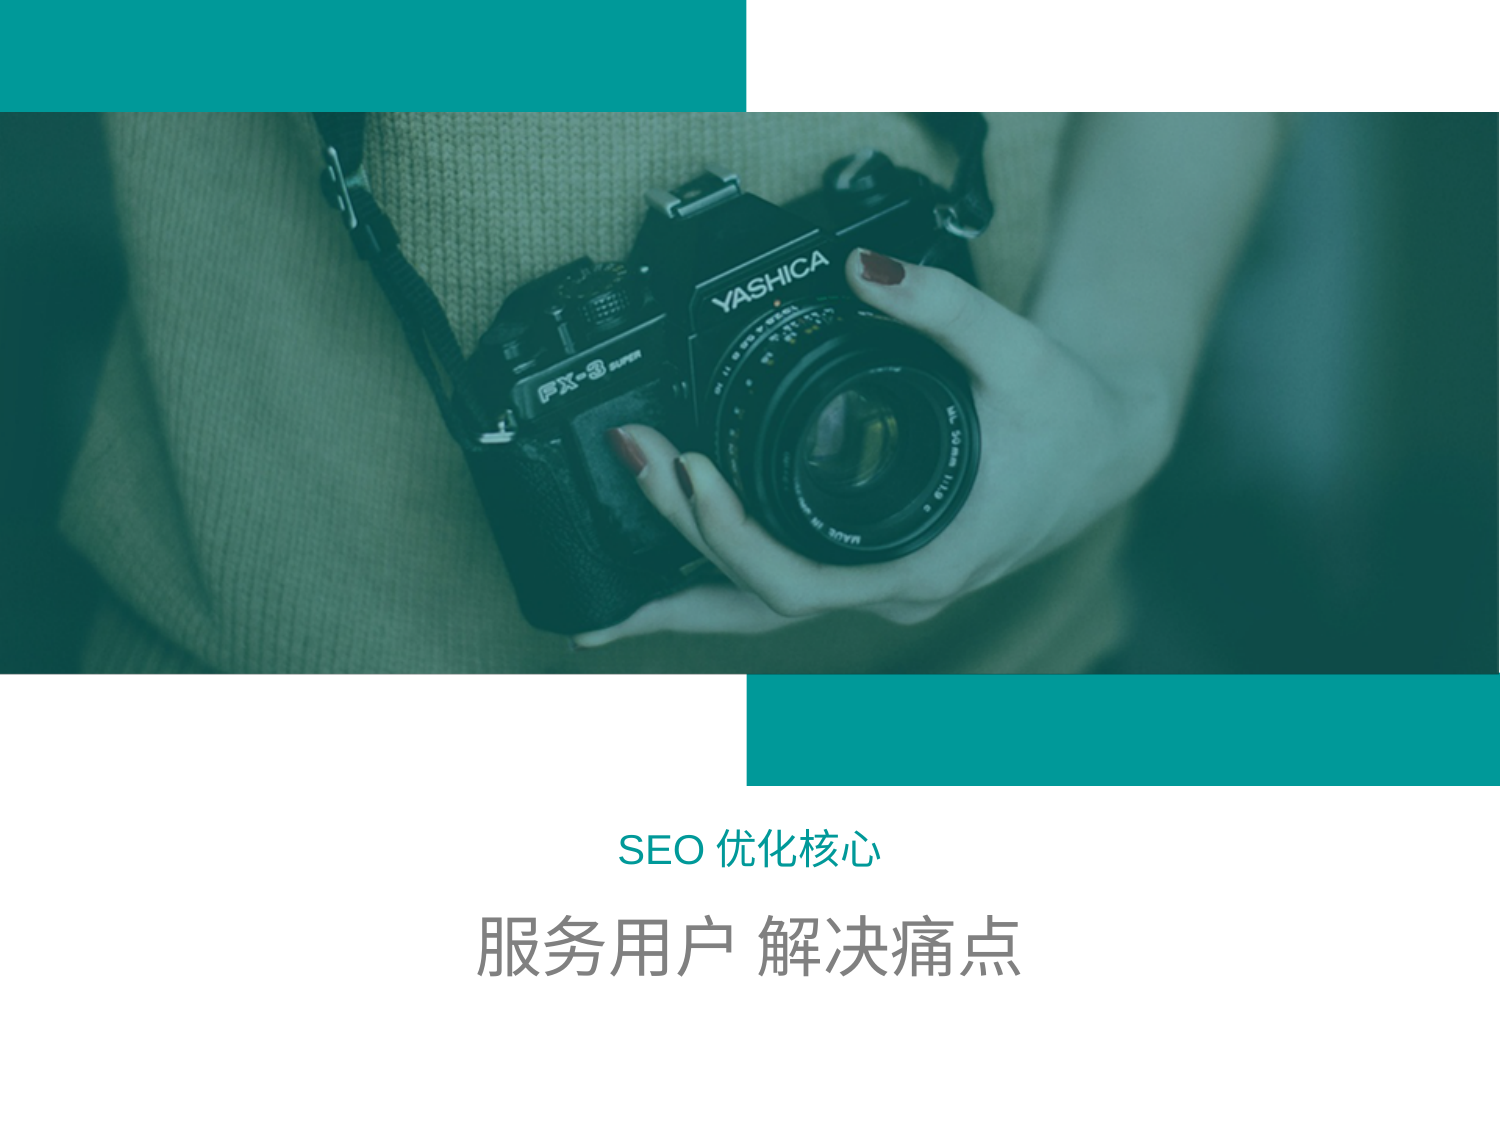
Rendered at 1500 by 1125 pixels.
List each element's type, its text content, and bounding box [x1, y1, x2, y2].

text_box [0, 0, 747, 112]
list 服务用户 解决痛点 [100, 896, 1399, 1027]
text_box [746, 672, 1500, 786]
picture [0, 112, 1499, 676]
title SEO优化核心 [100, 746, 1399, 881]
